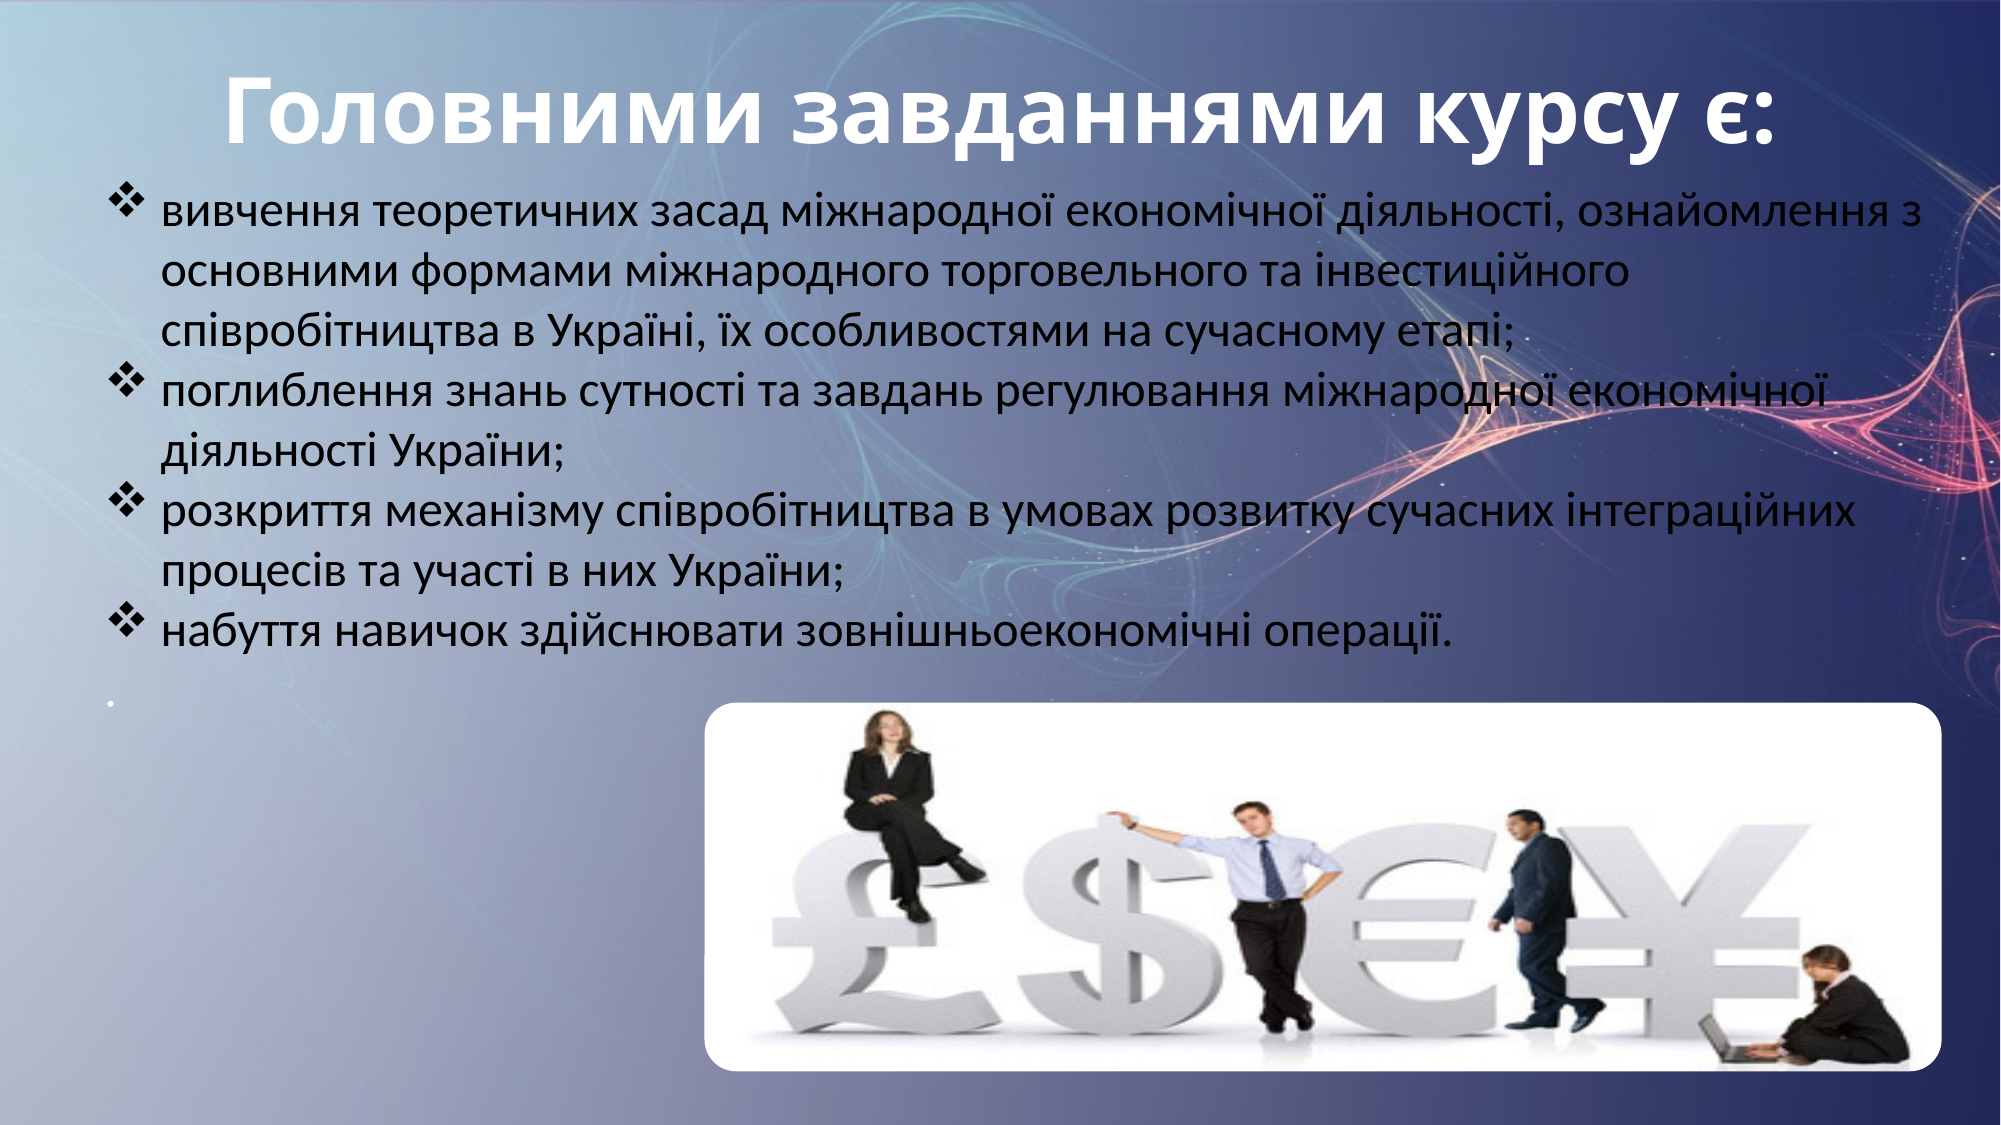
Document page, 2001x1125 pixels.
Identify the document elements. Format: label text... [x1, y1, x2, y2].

text_box вивчення теоретичних засад міжнародної економічної діяльності, ознайомлення з основними формами міжнародного торговельного та інвестиційного співробітництва в Україні, їх особливостями на сучасному етапі; поглиблення знань сутності та завдань регулювання міжнародної економічної діяльності України; розкриття механізму співробітництва в умовах розвитку сучасних інтеграційних процесів та участі в них України; набуття навичок здійснювати зовнішньоекономічні операції. . [89, 168, 1942, 724]
title Головними завданнями курсу є: [0, 59, 2000, 278]
picture [0, 0, 2001, 1125]
